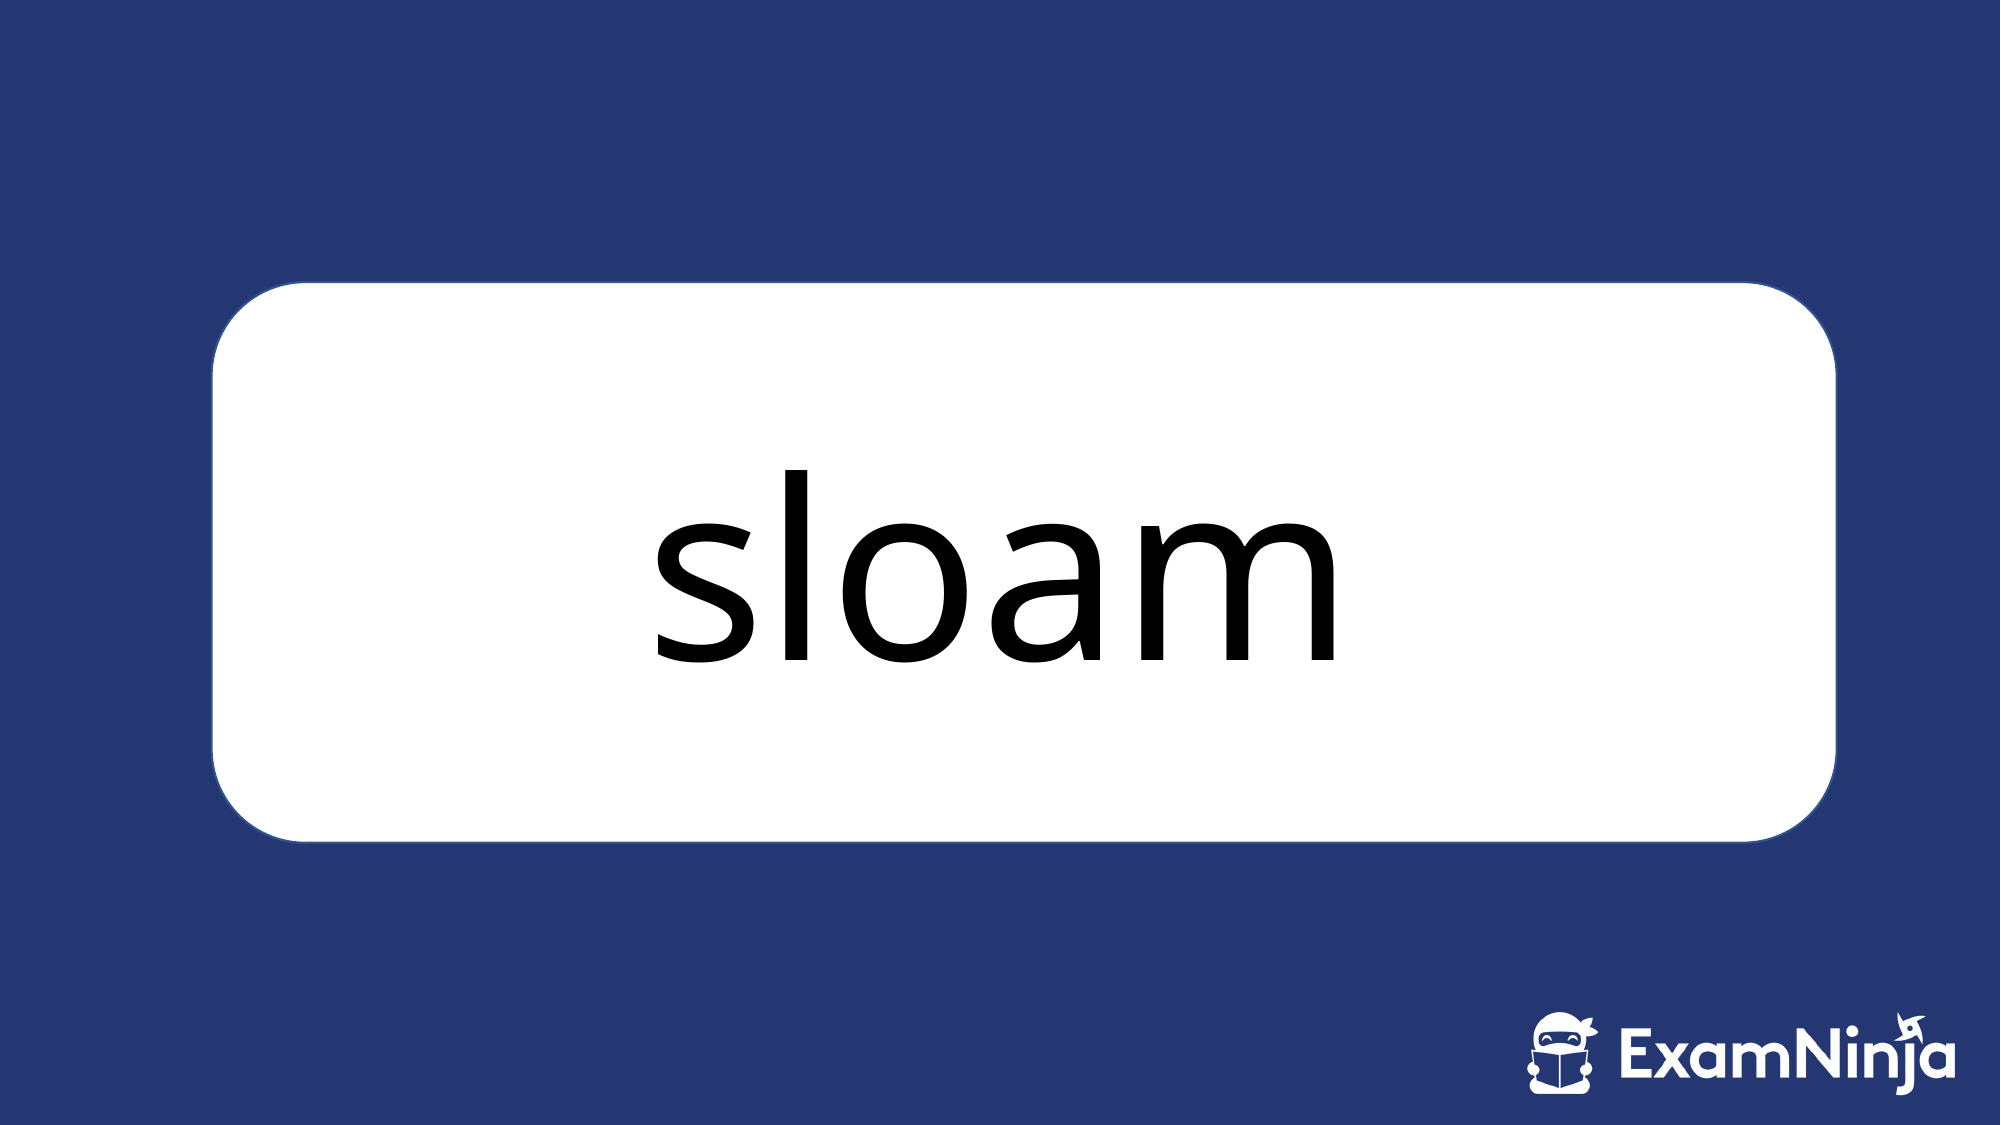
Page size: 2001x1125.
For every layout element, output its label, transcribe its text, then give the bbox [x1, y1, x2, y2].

text_box [210, 719, 1838, 844]
picture [1501, 1003, 1979, 1102]
text_box [210, 281, 1838, 403]
text_box sloam [143, 403, 1857, 719]
